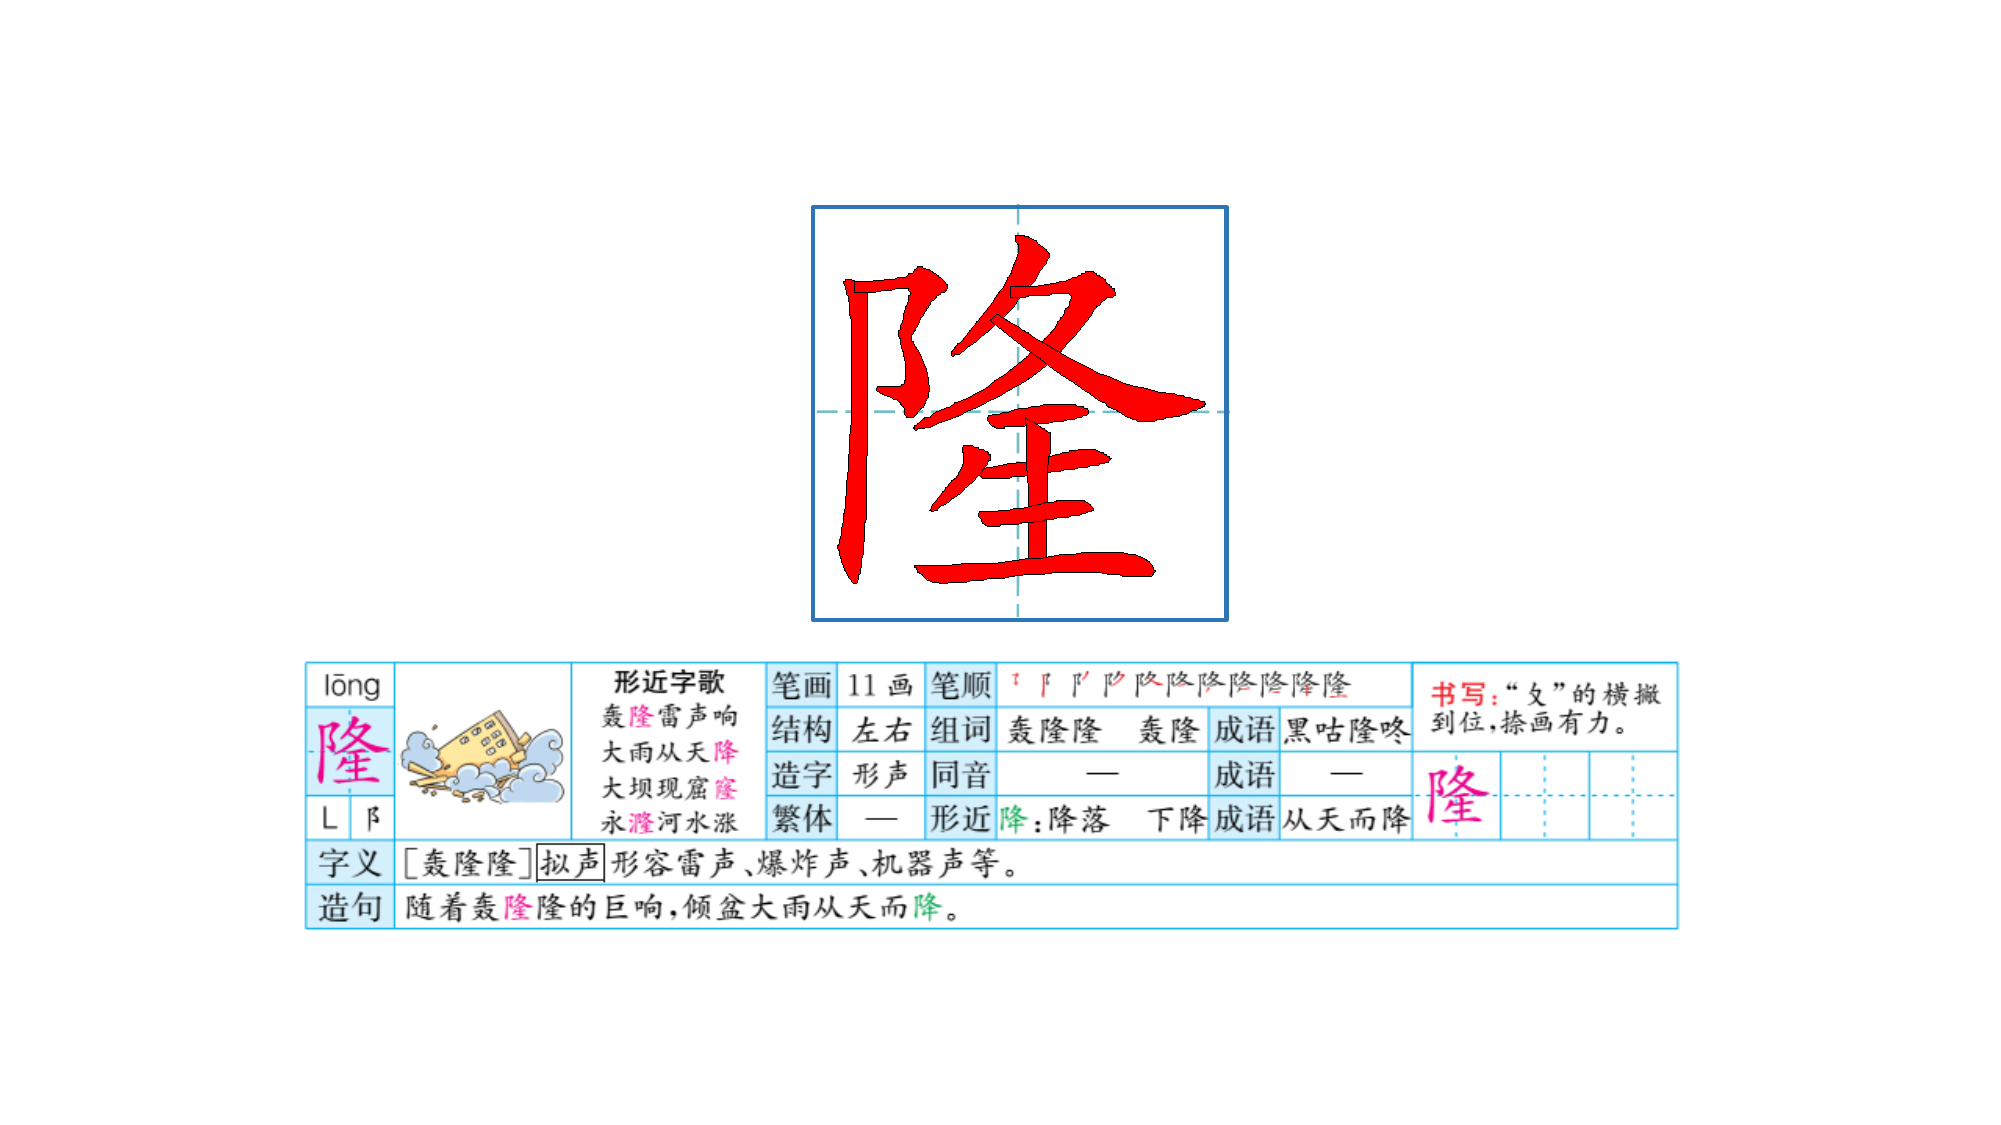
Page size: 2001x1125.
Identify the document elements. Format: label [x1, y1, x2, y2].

text_box [813, 203, 1231, 621]
picture [294, 651, 1683, 939]
